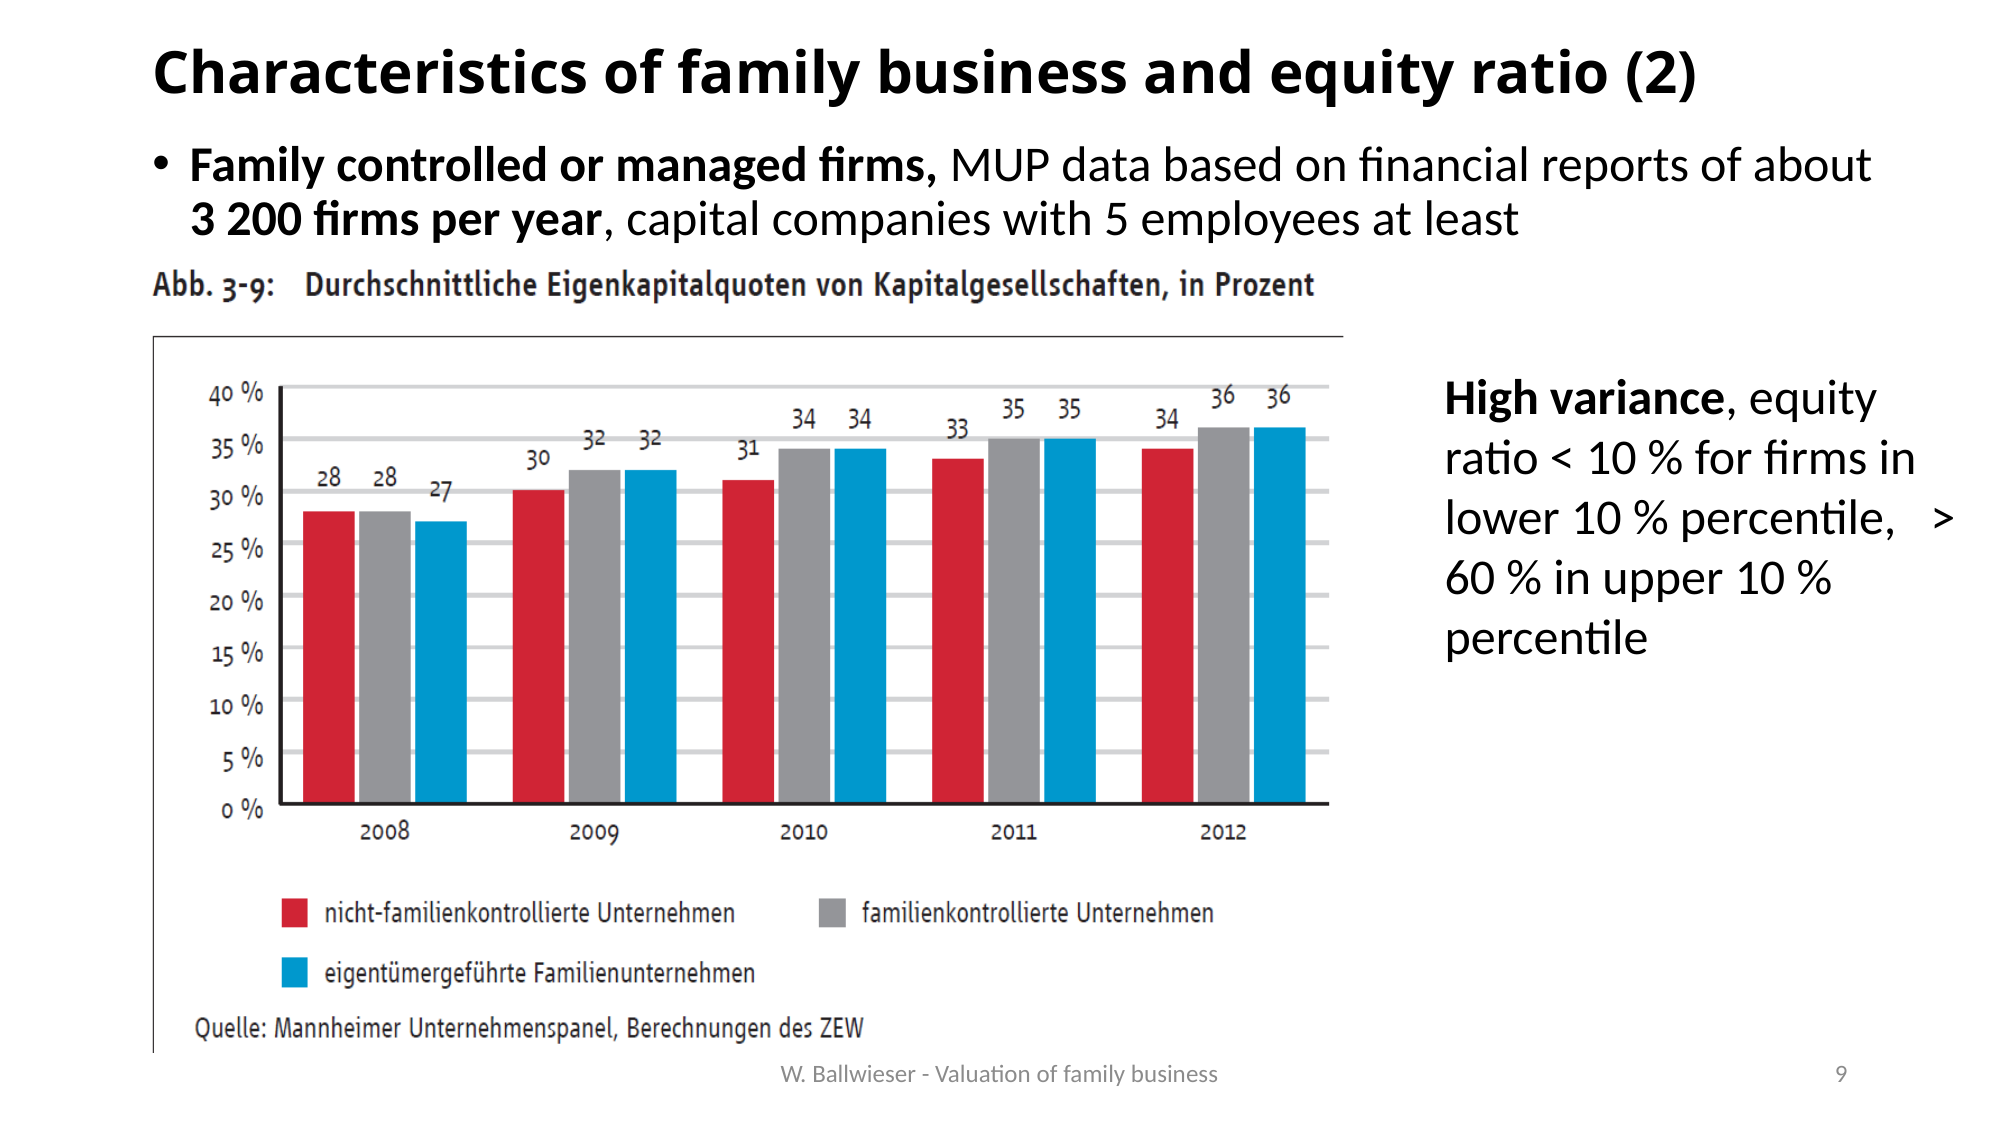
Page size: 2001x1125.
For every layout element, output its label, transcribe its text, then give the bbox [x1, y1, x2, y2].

slide_number 9 [1412, 1042, 1863, 1103]
picture [150, 263, 1344, 1053]
text_box High variance, equity ratio < 10 % for firms in lower 10 % percentile, > 60 % in upper 10 % percentile [1429, 356, 1971, 672]
footer W. Ballwieser - Valuation of family business [662, 1053, 1338, 1103]
title Characteristics of family business and equity ratio (2) [137, 0, 1863, 131]
list Family controlled or managed firms, MUP data based on financial reports of about 3 200 firms per year, capital companies with 5 employees at least [137, 131, 1936, 1014]
